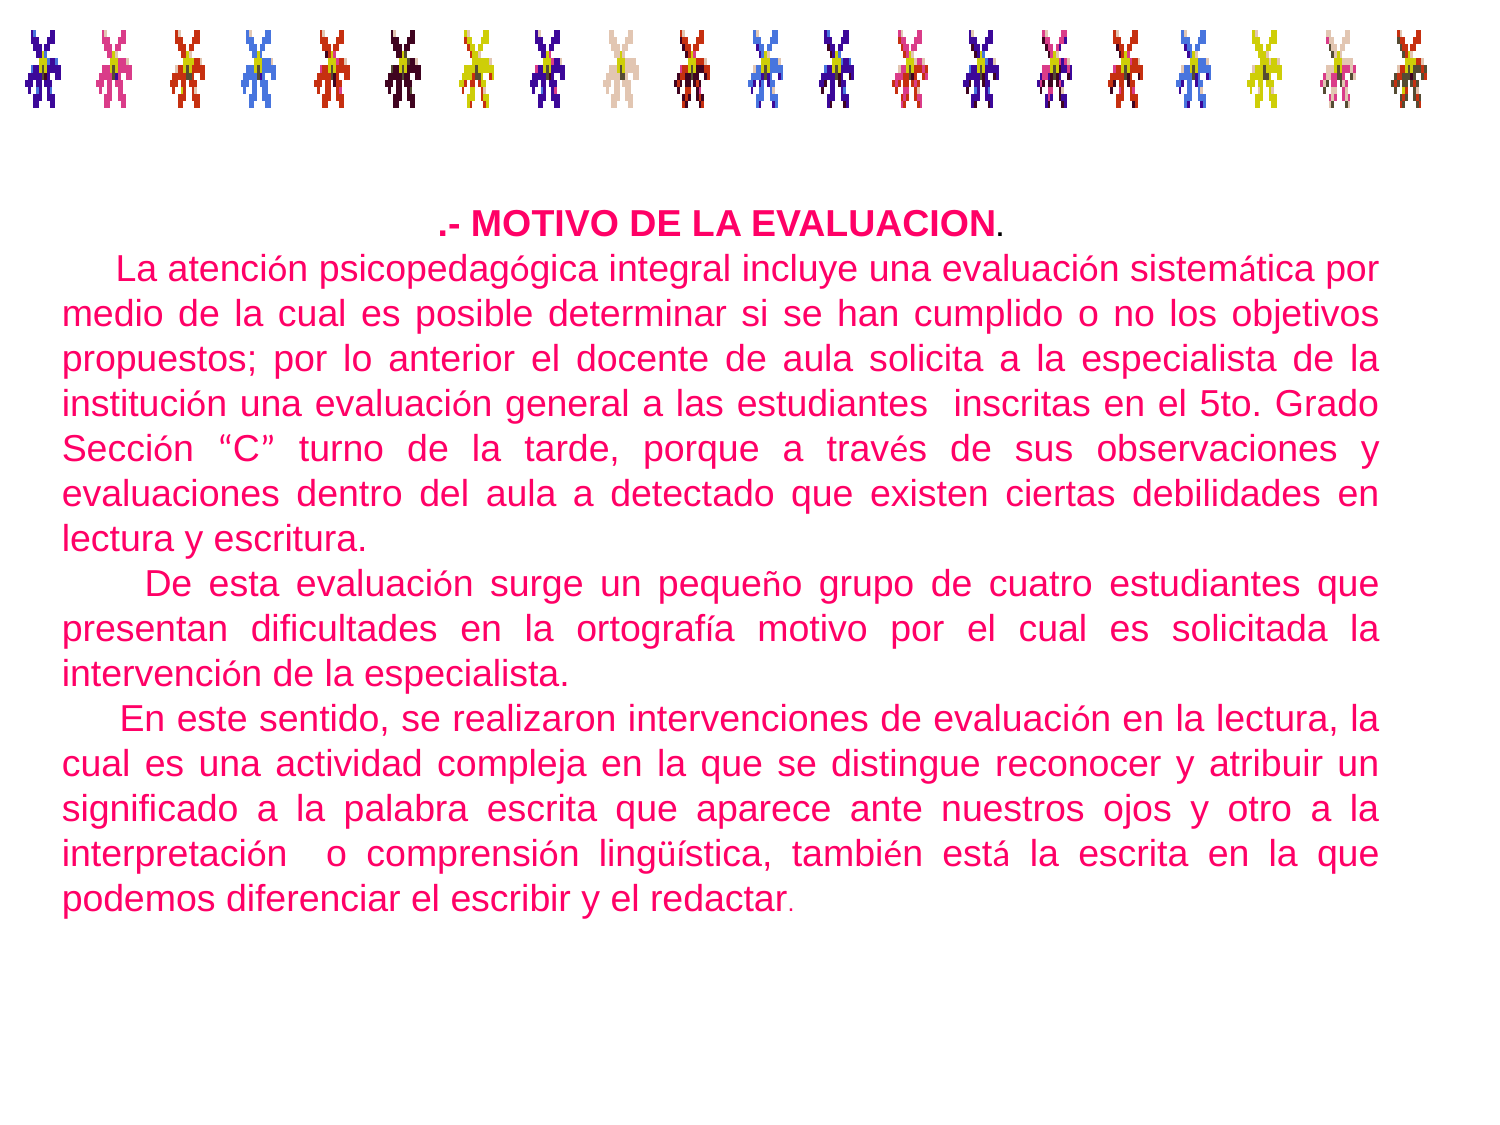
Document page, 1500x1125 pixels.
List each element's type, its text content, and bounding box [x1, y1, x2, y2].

picture [23, 23, 1430, 116]
text_box .- MOTIVO DE LA EVALUACION. La atención psicopedagógica integral incluye una evaluación sistemática por medio de la cual es posible determinar si se han cumplido o no los objetivos propuestos; por lo anterior el docente de aula solicita a la especialista de la institución una evaluación general a las estudiantes inscritas en el 5to. Grado Sección “C” turno de la tarde, porque a través de sus observaciones y evaluaciones dentro del aula a detectado que existen ciertas debilidades en lectura y escritura. De esta evaluación surge un pequeño grupo de cuatro estudiantes que presentan dificultades en la ortografía motivo por el cual es solicitada la intervención de la especialista. En este sentido, se realizaron intervenciones de evaluación en la lectura, la cual es una actividad compleja en la que se distingue reconocer y atribuir un significado a la palabra escrita que aparece ante nuestros ojos y otro a la interpretación o comprensión lingüística, también está la escrita en la que podemos diferenciar el escribir y el redactar. [46, 191, 1395, 926]
